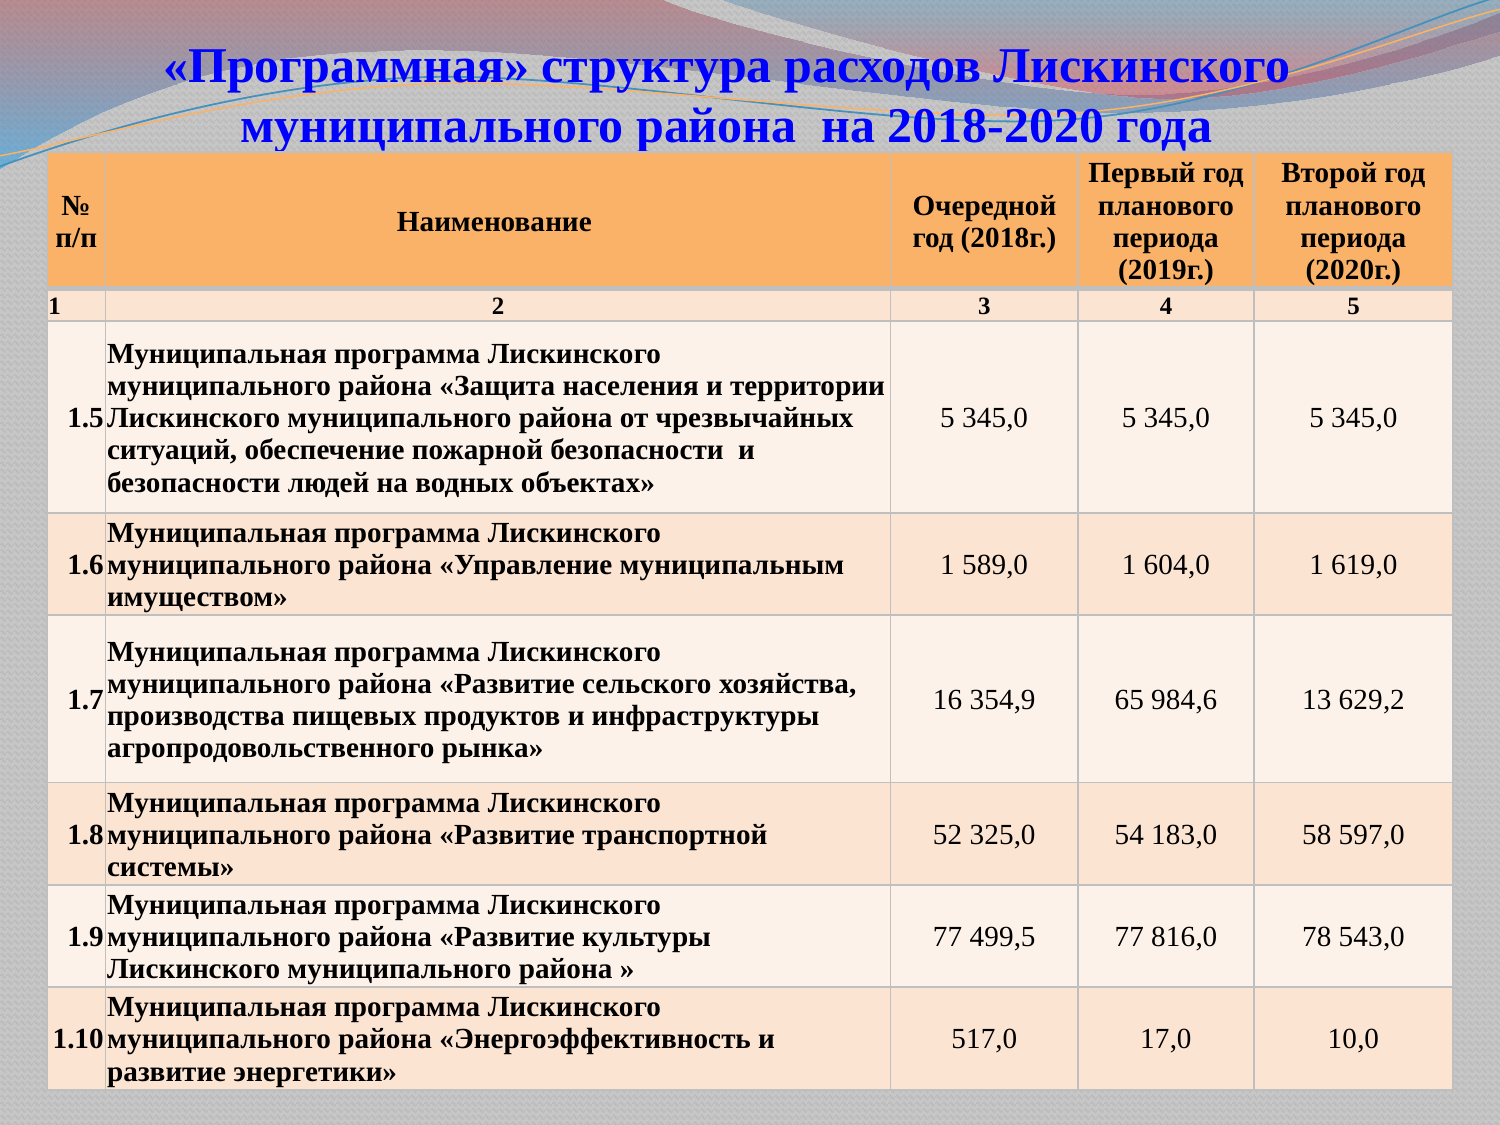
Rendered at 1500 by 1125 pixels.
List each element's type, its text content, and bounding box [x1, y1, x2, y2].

table_cell 1 589,0 [891, 514, 1077, 614]
table_header Первый год планового периода (2019г.) [1079, 153, 1253, 286]
table_cell 5 [1255, 291, 1452, 320]
table_cell 1.5 [48, 322, 105, 512]
table_cell Муниципальная программа Лискинского муниципального района «Энергоэффективность и развитие энергетики» [106, 988, 890, 1089]
table_cell 1.9 [48, 886, 105, 986]
table_cell 77 816,0 [1079, 886, 1253, 986]
table_cell 1.10 [48, 988, 105, 1089]
table_cell 5 345,0 [891, 322, 1077, 512]
table_cell 1 604,0 [1079, 514, 1253, 614]
table_cell Муниципальная программа Лискинского муниципального района «Развитие транспортной системы» [106, 783, 890, 884]
table_cell Муниципальная программа Лискинского муниципального района «Защита населения и территории Лискинского муниципального района от чрезвычайных ситуаций, обеспечение пожарной безопасности и безопасности людей на водных объектах» [106, 322, 890, 512]
table_cell Муниципальная программа Лискинского муниципального района «Развитие культуры Лискинского муниципального района » [106, 886, 890, 986]
table_cell 52 325,0 [891, 783, 1077, 884]
table_cell 1.8 [48, 783, 105, 884]
table_cell 1.7 [48, 616, 105, 782]
table_cell 17,0 [1079, 988, 1253, 1089]
table_cell 1 [48, 291, 105, 320]
table_cell Муниципальная программа Лискинского муниципального района «Развитие сельского хозяйства, производства пищевых продуктов и инфраструктуры агропродовольственного рынка» [106, 616, 890, 782]
table_cell Муниципальная программа Лискинского муниципального района «Управление муниципальным имуществом» [106, 514, 890, 614]
table_cell 2 [106, 291, 890, 320]
table_cell 5 345,0 [1255, 322, 1452, 512]
title «Программная» структура расходов Лискинского муниципального района на 2018-2020 года [35, 35, 1418, 153]
table_cell 5 345,0 [1079, 322, 1253, 512]
table_header Очередной год (2018г.) [891, 153, 1077, 286]
table_cell 13 629,2 [1255, 616, 1452, 782]
table_cell 4 [1079, 291, 1253, 320]
table_header № п/п [48, 153, 105, 286]
table_header Второй год планового периода (2020г.) [1255, 153, 1452, 286]
table_cell 10,0 [1255, 988, 1452, 1089]
table_cell 517,0 [891, 988, 1077, 1089]
table_cell 3 [891, 291, 1077, 320]
table_cell 58 597,0 [1255, 783, 1452, 884]
table_cell 1.6 [48, 514, 105, 614]
table_header Наименование [106, 153, 890, 286]
table_cell 77 499,5 [891, 886, 1077, 986]
table_cell 1 619,0 [1255, 514, 1452, 614]
table_cell 65 984,6 [1079, 616, 1253, 782]
table_cell 78 543,0 [1255, 886, 1452, 986]
table_cell 54 183,0 [1079, 783, 1253, 884]
table_cell 16 354,9 [891, 616, 1077, 782]
